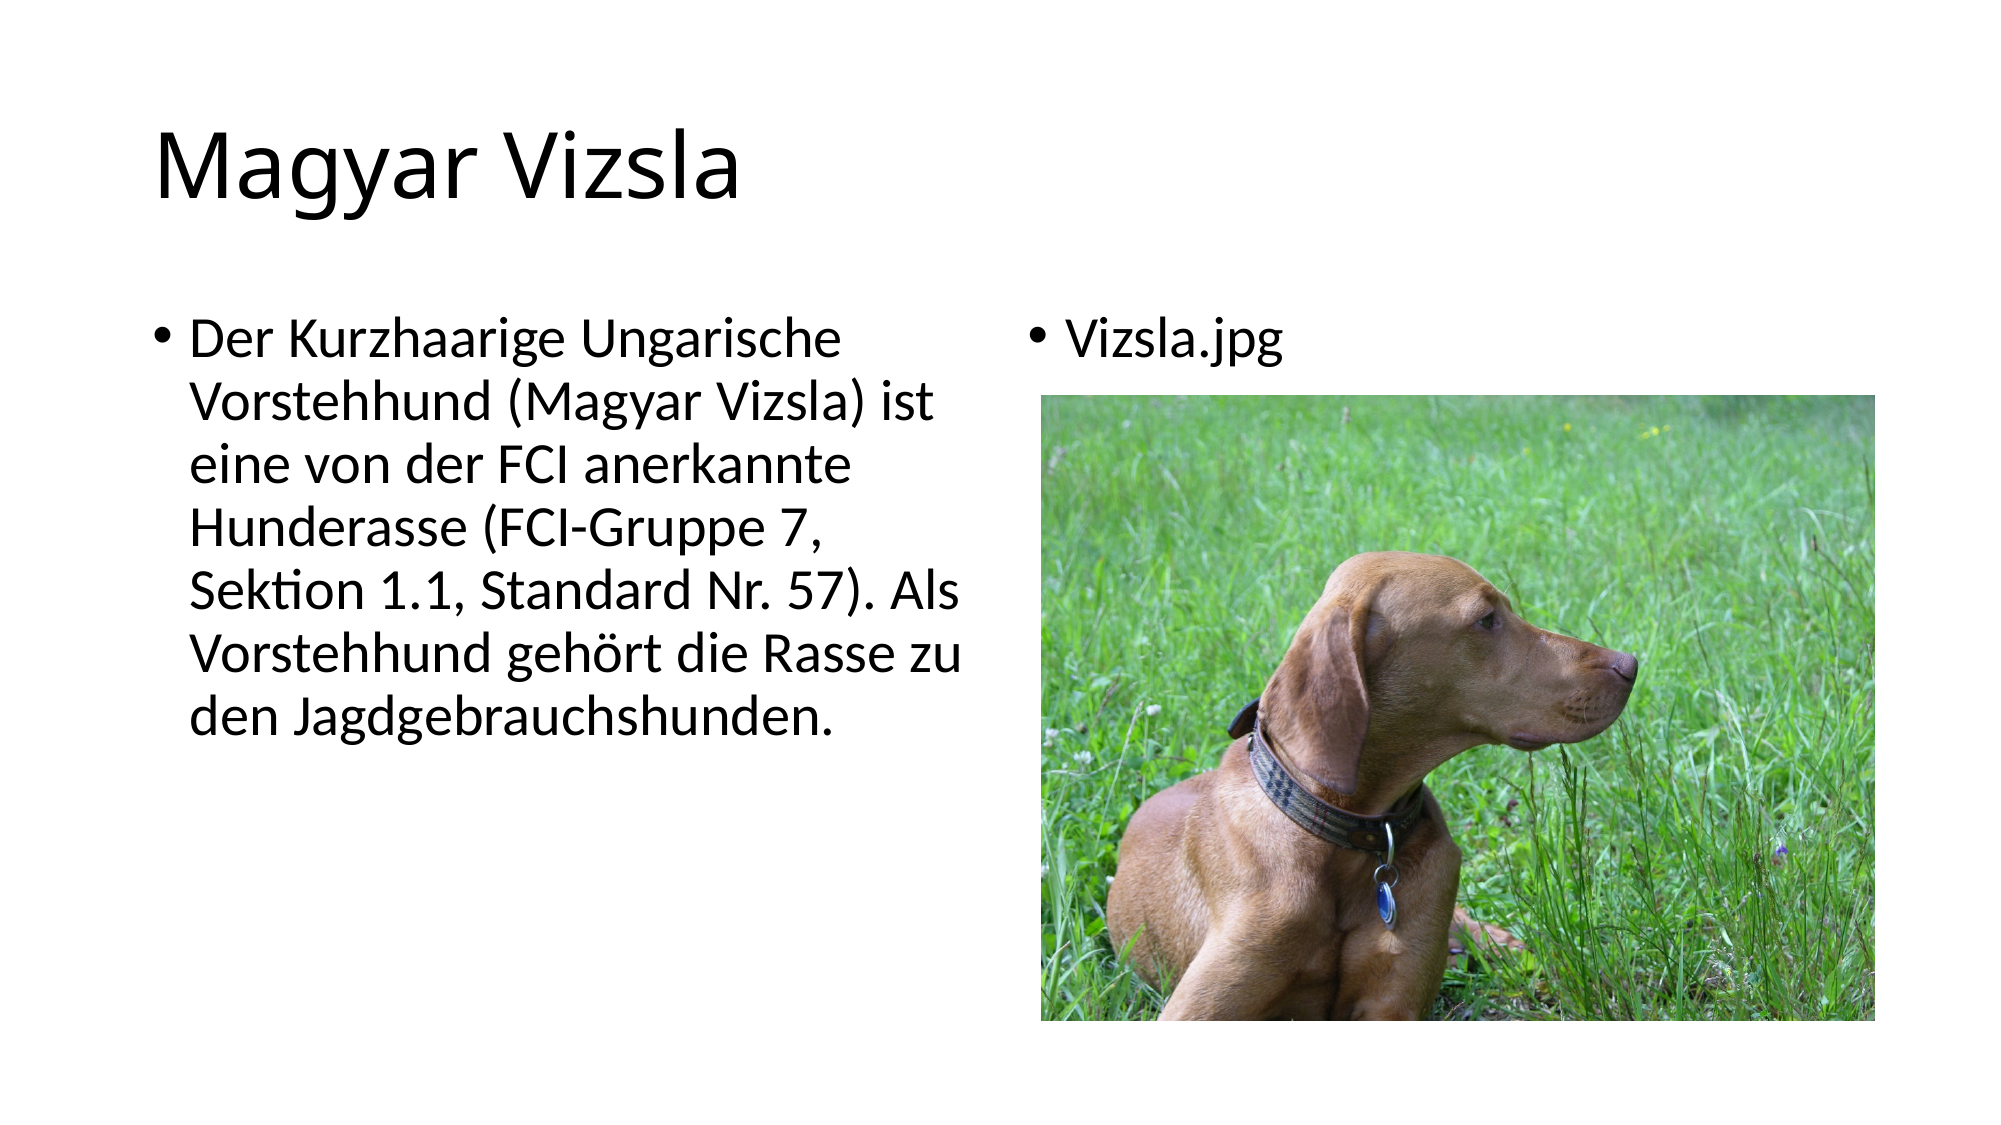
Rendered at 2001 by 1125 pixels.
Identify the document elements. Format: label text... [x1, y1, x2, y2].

list Der Kurzhaarige Ungarische Vorstehhund (Magyar Vizsla) ist eine von der FCI anerkannte Hunderasse (FCI-Gruppe 7, Sektion 1.1, Standard Nr. 57). Als Vorstehhund gehört die Rasse zu den Jagdgebrauchshunden. [137, 299, 988, 1014]
picture [1041, 395, 1875, 1021]
list Vizsla.jpg [1012, 299, 1863, 1014]
title Magyar Vizsla [137, 59, 1863, 278]
